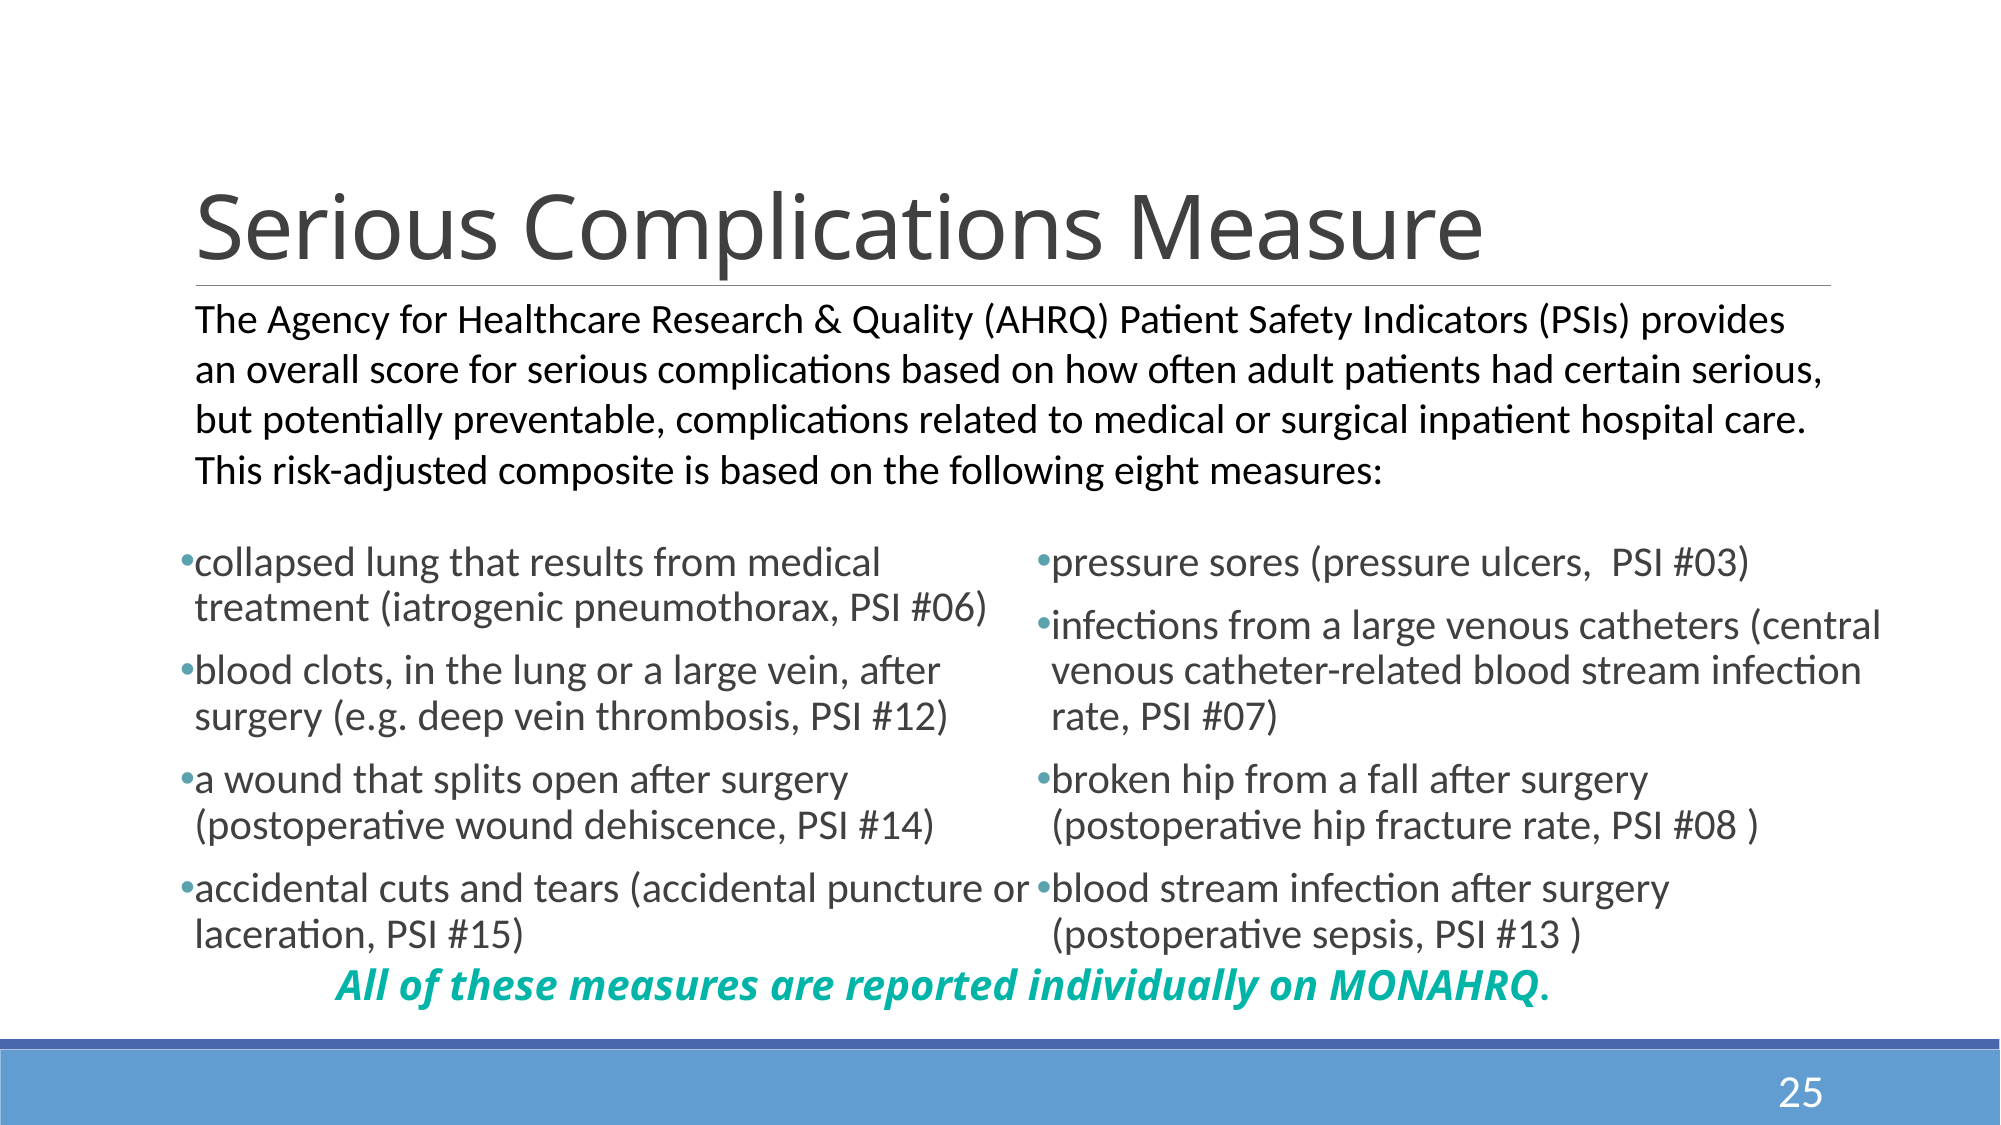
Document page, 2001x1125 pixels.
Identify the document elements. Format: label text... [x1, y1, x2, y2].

list collapsed lung that results from medical treatment (iatrogenic pneumothorax, PSI #06) blood clots, in the lung or a large vein, after surgery (e.g. deep vein thrombosis, PSI #12) a wound that splits open after surgery (postoperative wound dehiscence, PSI #14) accidental cuts and tears (accidental puncture or laceration, PSI #15) pressure sores (pressure ulcers, PSI #03) infections from a large venous catheters (central venous catheter-related blood stream infection rate, PSI #07) broken hip from a fall after surgery (postoperative hip fracture rate, PSI #08 ) blood stream infection after surgery (postoperative sepsis, PSI #13 ) [180, 532, 1894, 975]
text_box All of these measures are reported individually on MONAHRQ. [322, 951, 1567, 1016]
slide_number 25 [1624, 1059, 1840, 1120]
text_box The Agency for Healthcare Research & Quality (AHRQ) Patient Safety Indicators (PSIs) provides an overall score for serious complications based on how often adult patients had certain serious, but potentially preventable, complications related to medical or surgical inpatient hospital care. This risk-adjusted composite is based on the following eight measures: [179, 284, 1840, 500]
title Serious Complications Measure [180, 47, 1840, 284]
